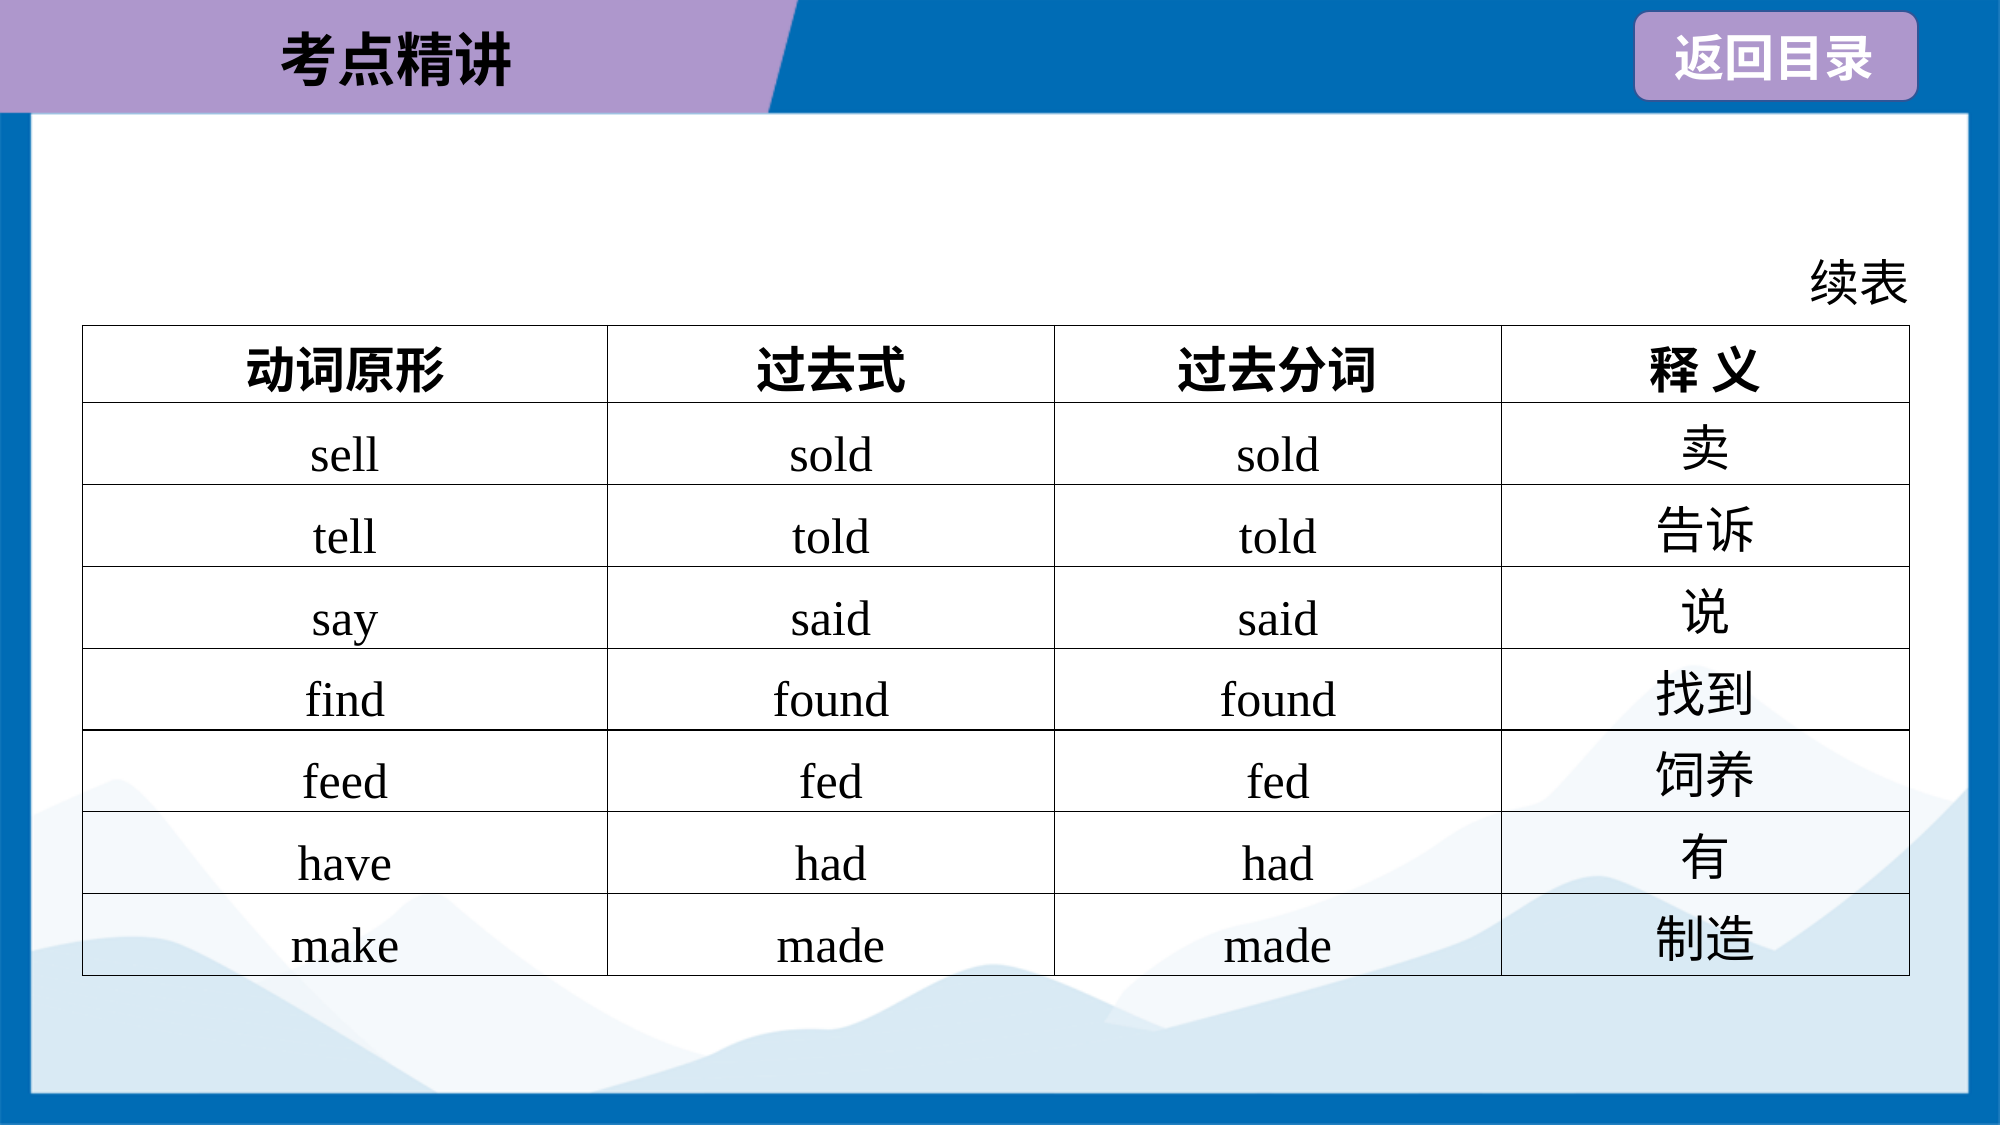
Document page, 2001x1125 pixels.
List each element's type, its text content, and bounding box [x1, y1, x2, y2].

table_cell fed [608, 731, 1054, 811]
text_box 续表 [1808, 224, 1910, 312]
table_cell told [608, 485, 1054, 566]
table_header 过去分词 [1055, 326, 1501, 402]
table_cell fed [1055, 731, 1501, 811]
table_cell made [1055, 894, 1501, 975]
table_cell told [1055, 485, 1501, 566]
table_cell make [83, 894, 607, 975]
table_cell found [608, 649, 1054, 729]
table_cell sold [608, 403, 1054, 484]
table_cell feed [83, 731, 607, 811]
table_cell said [1055, 567, 1501, 648]
table_cell sold [1055, 403, 1501, 484]
table_cell 找到 [1502, 649, 1909, 729]
table_cell 卖 [1502, 403, 1909, 484]
table_cell had [1055, 812, 1501, 893]
picture [0, 0, 2000, 1125]
table_cell had [608, 812, 1054, 893]
table_cell said [608, 567, 1054, 648]
table_header 过去式 [608, 326, 1054, 402]
table_header 动词原形 [83, 326, 607, 402]
table_cell 制造 [1502, 894, 1909, 975]
table_cell tell [83, 485, 607, 566]
table_cell find [83, 649, 607, 729]
table_cell found [1055, 649, 1501, 729]
table_cell 说 [1502, 567, 1909, 648]
table_header 释 义 [1502, 326, 1909, 402]
table_cell 有 [1502, 812, 1909, 893]
table_cell made [608, 894, 1054, 975]
table_cell say [83, 567, 607, 648]
table_cell 饲养 [1502, 731, 1909, 811]
table_cell sell [83, 403, 607, 484]
table_cell 告诉 [1502, 485, 1909, 566]
table_cell have [83, 812, 607, 893]
